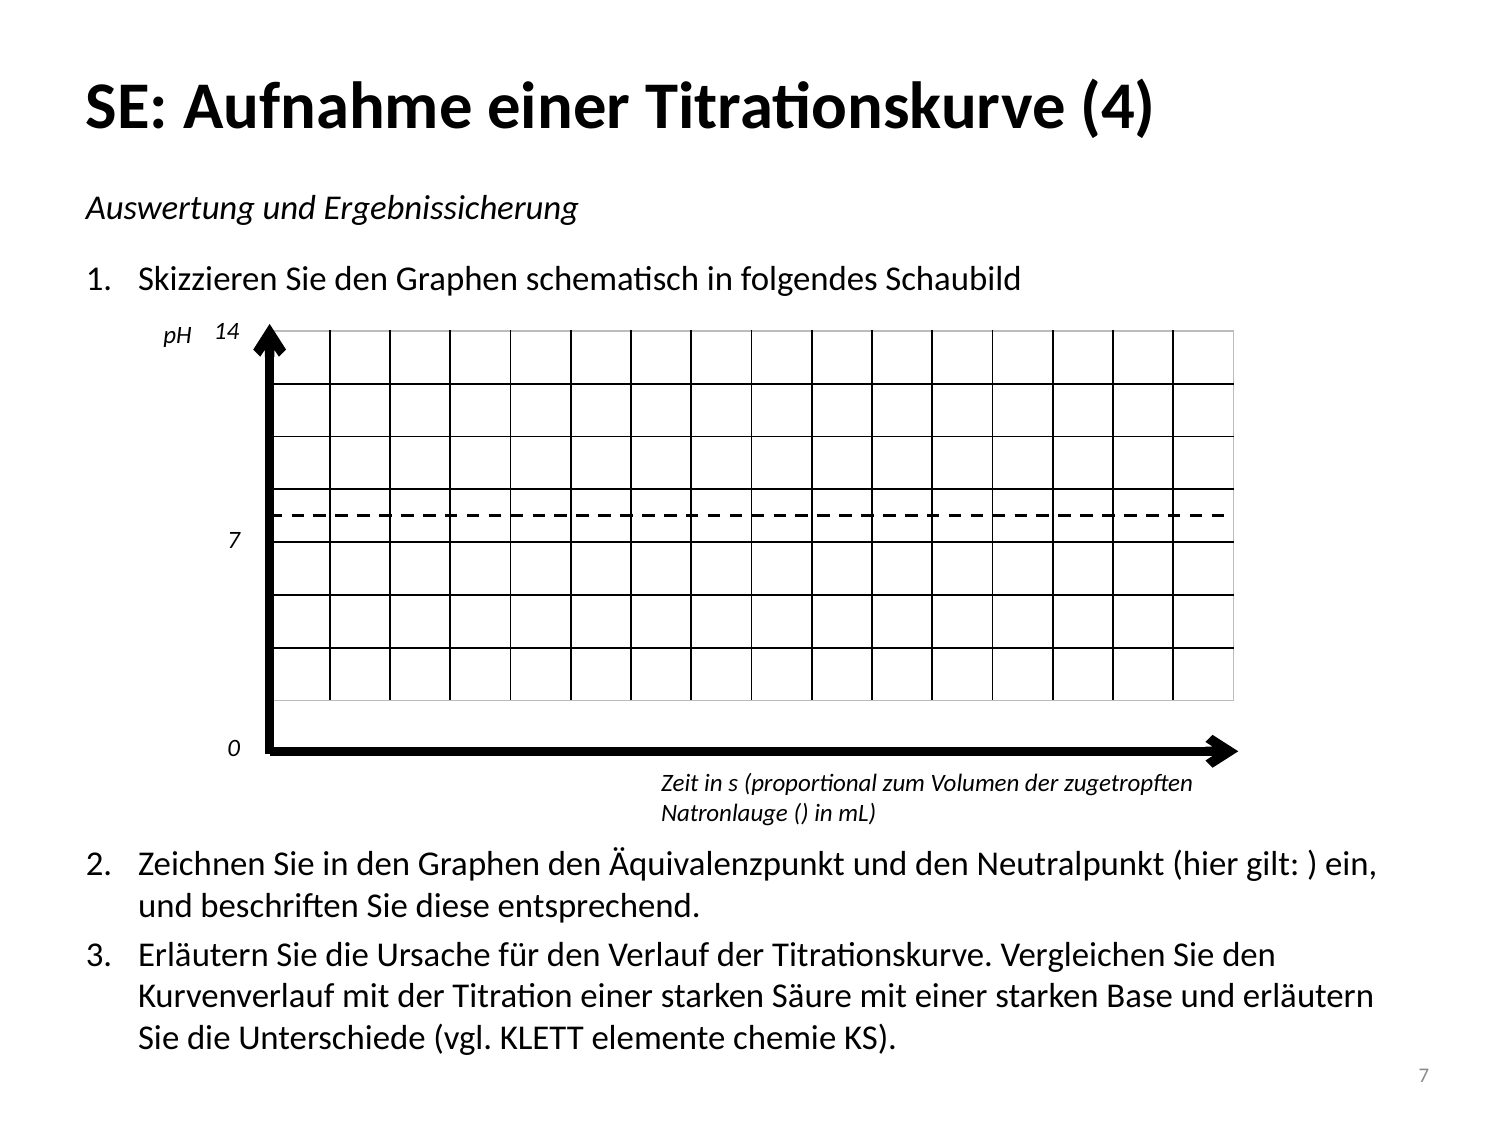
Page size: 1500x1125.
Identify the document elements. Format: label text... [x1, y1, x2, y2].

table_cell [391, 437, 449, 488]
text_box 14 [199, 307, 255, 352]
table_cell [275, 437, 329, 488]
table_cell [1054, 550, 1112, 594]
table_cell [933, 649, 992, 700]
table_cell [1054, 385, 1112, 436]
slide_number 7 [1311, 1051, 1430, 1087]
table_header [692, 332, 751, 383]
table_cell [1174, 596, 1233, 647]
table_cell [1114, 490, 1172, 540]
table_cell [331, 437, 389, 488]
table_cell [572, 437, 630, 488]
table_cell [1174, 490, 1233, 540]
table_cell [1114, 385, 1172, 436]
table_cell [632, 649, 690, 700]
table_cell [275, 550, 329, 594]
table_header [873, 332, 931, 383]
table_cell [275, 596, 329, 647]
title SE: Aufnahme einer Titrationskurve (4) [70, 70, 1430, 160]
table_cell [451, 649, 510, 700]
text_box pH [148, 311, 207, 356]
table_cell [572, 490, 630, 540]
table_cell [813, 649, 871, 700]
table_cell [933, 385, 992, 436]
table_cell [873, 550, 931, 594]
table_cell [933, 437, 992, 488]
table_cell [752, 649, 811, 700]
table_cell [331, 490, 389, 540]
table_cell [1054, 490, 1112, 540]
table_cell [1174, 548, 1233, 594]
table_cell [451, 490, 510, 540]
table_header [391, 332, 449, 383]
table_cell [391, 490, 449, 540]
table_cell [813, 385, 871, 436]
table_cell [692, 596, 751, 647]
table_cell [993, 596, 1052, 647]
table_header [813, 332, 871, 383]
table_cell [993, 649, 1052, 700]
table_cell [632, 490, 690, 540]
table_cell [331, 596, 389, 647]
table_cell [632, 596, 690, 647]
table_cell [632, 550, 690, 594]
table_header [1114, 332, 1172, 383]
table_header [275, 332, 329, 383]
table_cell [692, 490, 751, 540]
table_cell [511, 649, 570, 700]
table_cell [511, 437, 570, 488]
table_cell [331, 649, 389, 700]
table_cell [572, 649, 630, 700]
table_cell [692, 385, 751, 436]
table_cell [511, 385, 570, 436]
table_cell [813, 490, 871, 540]
table_header [331, 332, 389, 383]
table_cell [752, 385, 811, 436]
table_cell [275, 649, 329, 700]
table_cell [873, 385, 931, 436]
table_cell [451, 596, 510, 647]
table_cell [275, 385, 329, 436]
table_cell [692, 550, 751, 594]
table_cell [632, 437, 690, 488]
table_cell [572, 550, 630, 594]
table_cell [1114, 437, 1172, 488]
table_cell [993, 437, 1052, 488]
table_cell [752, 490, 811, 540]
table_cell [572, 596, 630, 647]
table_cell [813, 437, 871, 488]
text_box 0 [212, 724, 256, 770]
table_header [451, 332, 510, 383]
table_header [993, 332, 1052, 383]
table_cell [873, 649, 931, 700]
table_cell [391, 649, 449, 700]
table_cell [692, 649, 751, 700]
table_cell [331, 550, 389, 594]
table_cell [511, 550, 570, 594]
table_cell [451, 437, 510, 488]
table_cell [993, 550, 1052, 594]
text_box 7 [212, 516, 256, 562]
table_cell [993, 385, 1052, 436]
table_header [632, 332, 690, 383]
table_cell [391, 550, 449, 594]
table_cell [1114, 550, 1172, 594]
table_cell [1114, 596, 1172, 647]
table_cell [993, 490, 1052, 540]
table_cell [1174, 437, 1233, 488]
table_cell [933, 490, 992, 540]
table_cell [813, 596, 871, 647]
table_cell [752, 596, 811, 647]
table_cell [391, 596, 449, 647]
table_cell [933, 550, 992, 594]
table_cell [391, 385, 449, 436]
table_header [511, 332, 570, 383]
table_cell [1054, 437, 1112, 488]
table_cell [692, 437, 751, 488]
table_cell [511, 490, 570, 540]
table_cell [1174, 385, 1233, 436]
table_cell [511, 596, 570, 647]
table_header [1174, 332, 1233, 383]
table_cell [275, 490, 329, 540]
table_cell [451, 385, 510, 436]
table_header [572, 332, 630, 383]
table_header [752, 332, 811, 383]
table_cell [632, 385, 690, 436]
table_cell [933, 596, 992, 647]
table_cell [451, 550, 510, 594]
table_cell [1054, 596, 1112, 647]
table_cell [1054, 649, 1112, 700]
table_cell [572, 385, 630, 436]
table_cell [1174, 649, 1233, 700]
table_cell [873, 490, 931, 540]
table_cell [752, 550, 811, 594]
table_cell [813, 550, 871, 594]
table_header [933, 332, 992, 383]
table_cell [752, 437, 811, 488]
table_cell [331, 385, 389, 436]
table_cell [1114, 649, 1172, 700]
table_header [1054, 332, 1112, 383]
table_cell [873, 596, 931, 647]
table_cell [873, 437, 931, 488]
